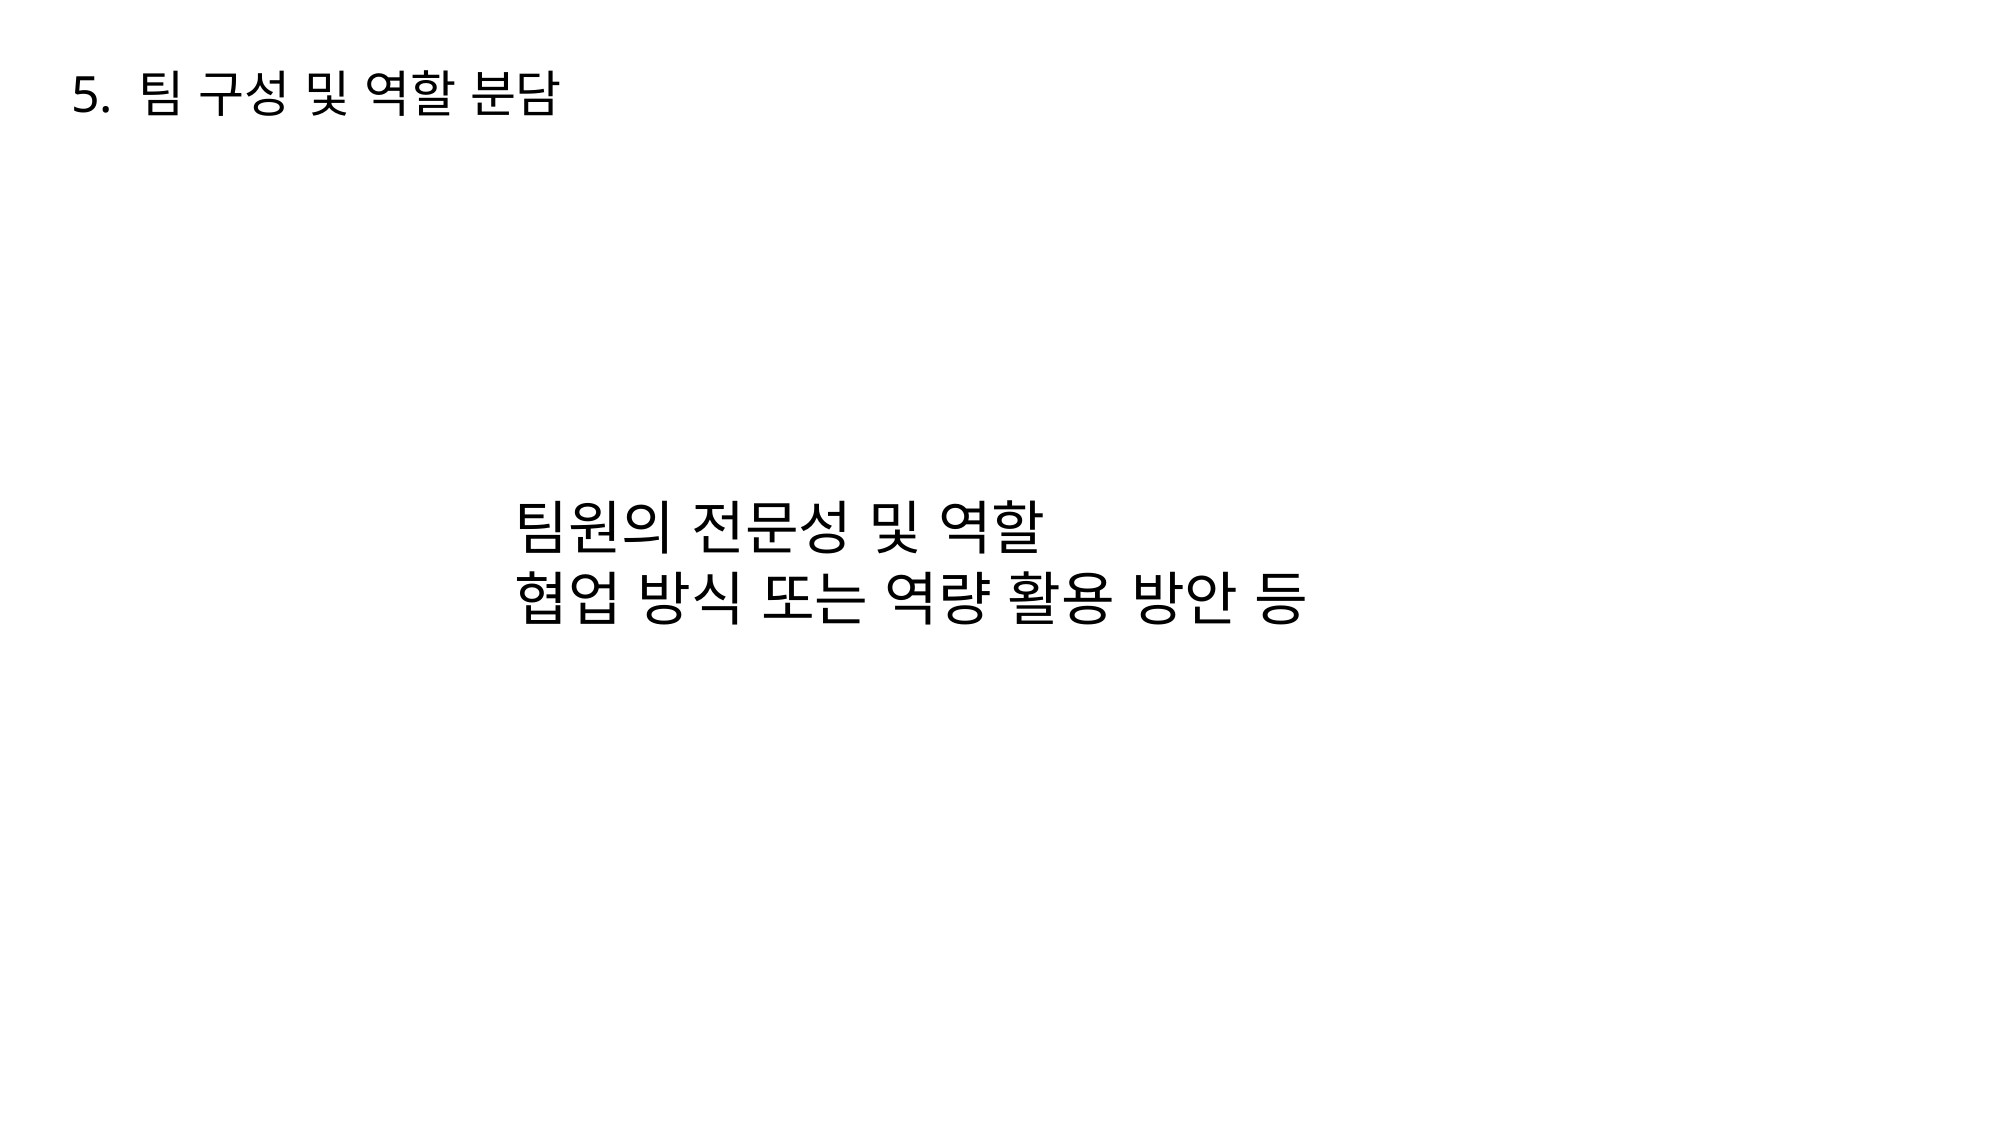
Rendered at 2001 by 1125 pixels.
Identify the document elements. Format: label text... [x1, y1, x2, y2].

text_box 5. 팀 구성 및 역할 분담 [56, 54, 1032, 130]
text_box 팀원의 전문성 및 역할 협업 방식 또는 역량 활용 방안 등 [500, 484, 1500, 639]
